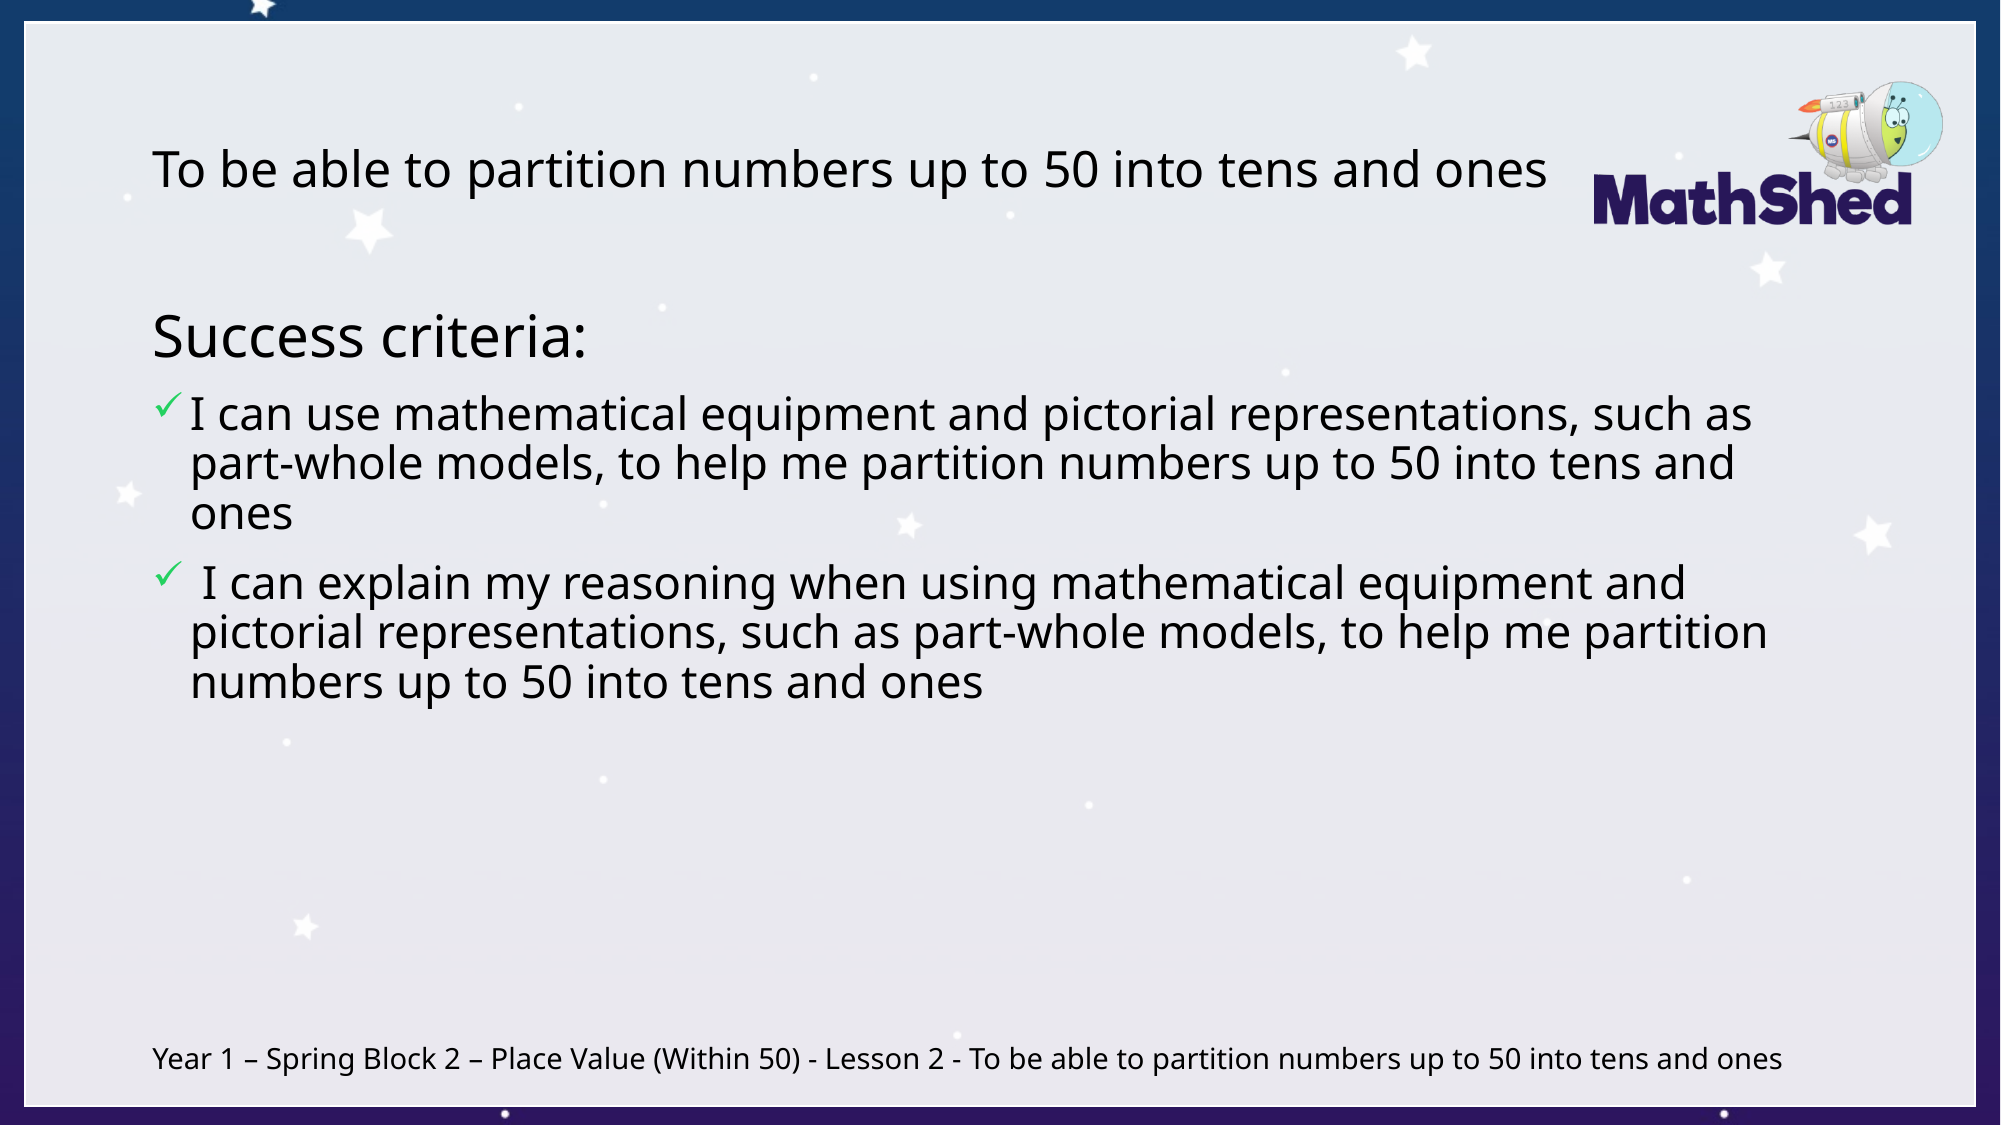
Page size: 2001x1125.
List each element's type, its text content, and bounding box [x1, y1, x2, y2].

title To be able to partition numbers up to 50 into tens and ones [137, 59, 1578, 278]
footer Year 1 – Spring Block 2 – Place Value (Within 50) - Lesson 2 - To be able to partition numbers up to 50 into tens and ones [137, 1033, 1863, 1093]
picture [0, 0, 2001, 1125]
list Success criteria: I can use mathematical equipment and pictorial representations, such as part-whole models, to help me partition numbers up to 50 into tens and ones I can explain my reasoning when using mathematical equipment and pictorial representations, such as part-whole models, to help me partition numbers up to 50 into tens and ones [137, 299, 1863, 1014]
